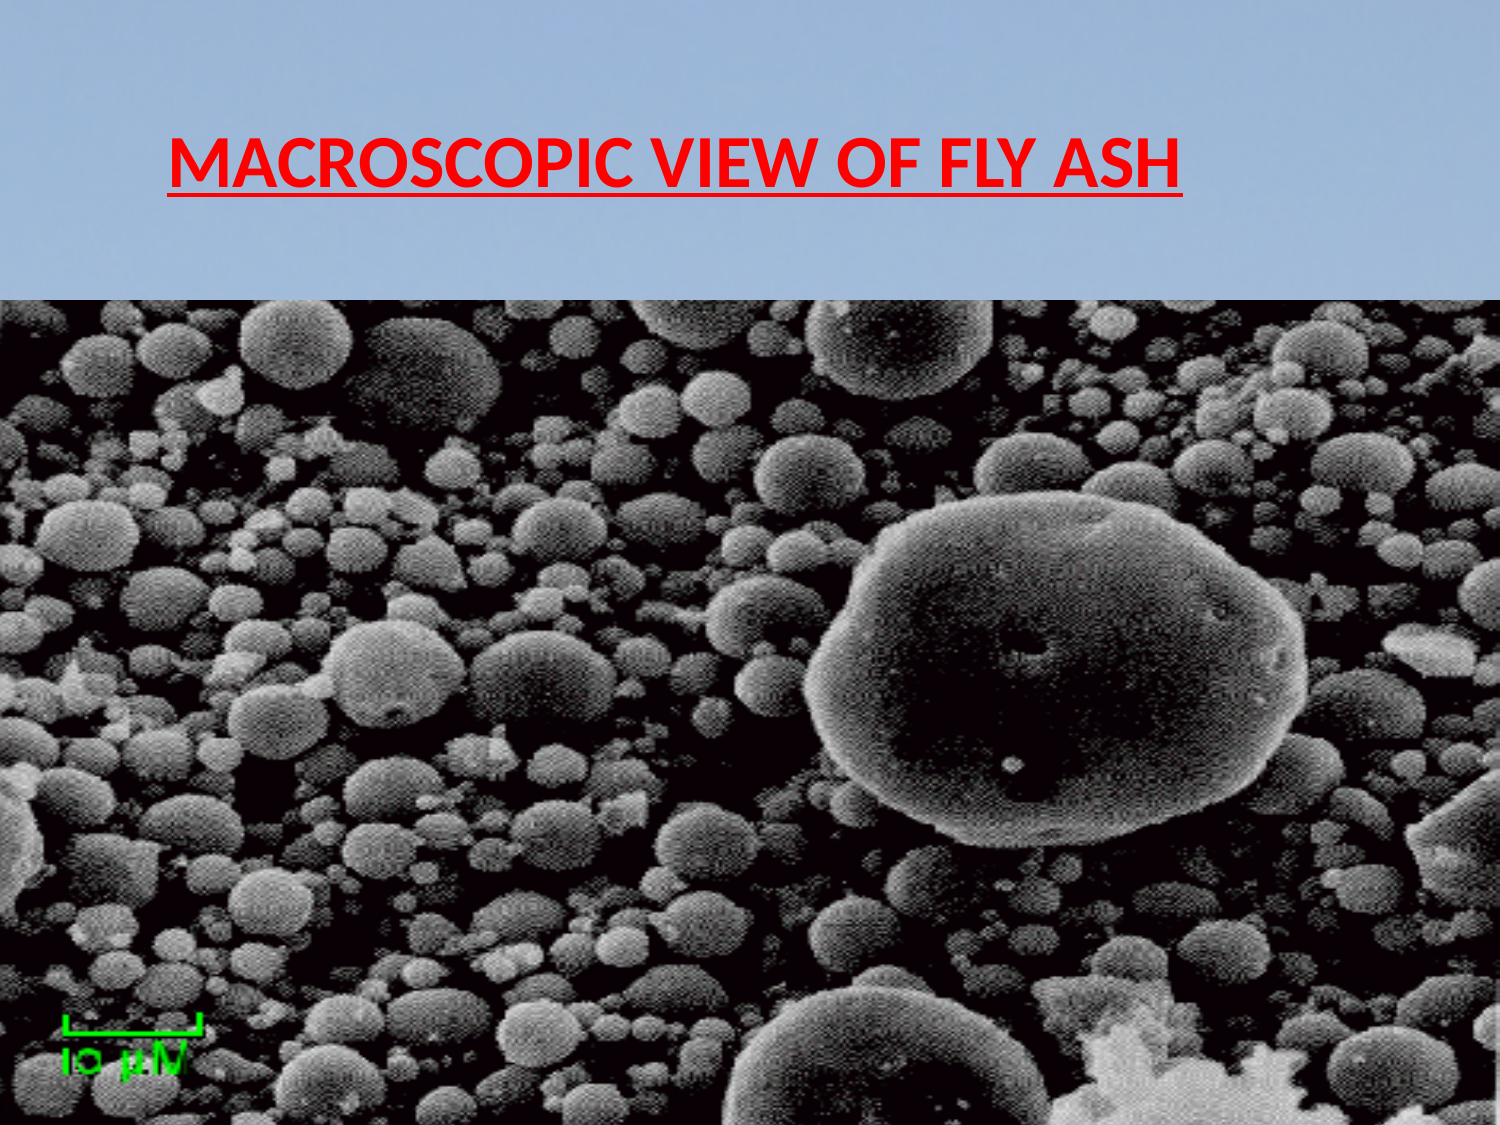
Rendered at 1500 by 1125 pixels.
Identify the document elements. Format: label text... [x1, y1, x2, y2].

text_box MACROSCOPIC VIEW OF FLY ASH [152, 105, 1395, 211]
picture [0, 300, 1500, 1125]
